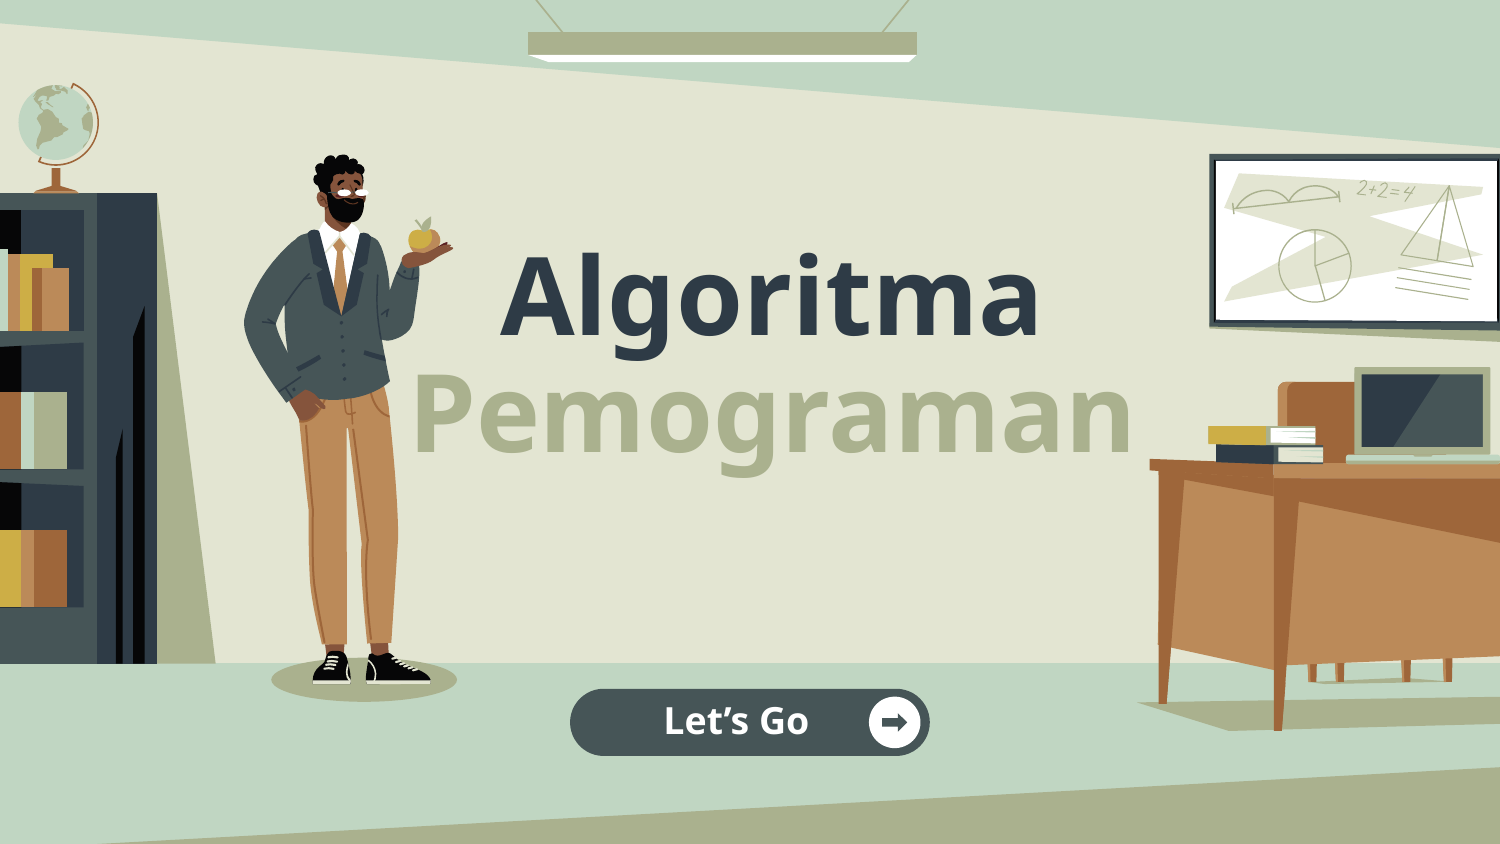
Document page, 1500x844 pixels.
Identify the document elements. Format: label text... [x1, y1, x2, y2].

title Let’s Go [610, 700, 863, 745]
text_box [570, 688, 930, 756]
text_box [868, 696, 921, 749]
text_box [882, 713, 908, 732]
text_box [1136, 366, 1500, 732]
title Algoritma Pemograman [463, 167, 1168, 551]
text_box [243, 154, 458, 703]
